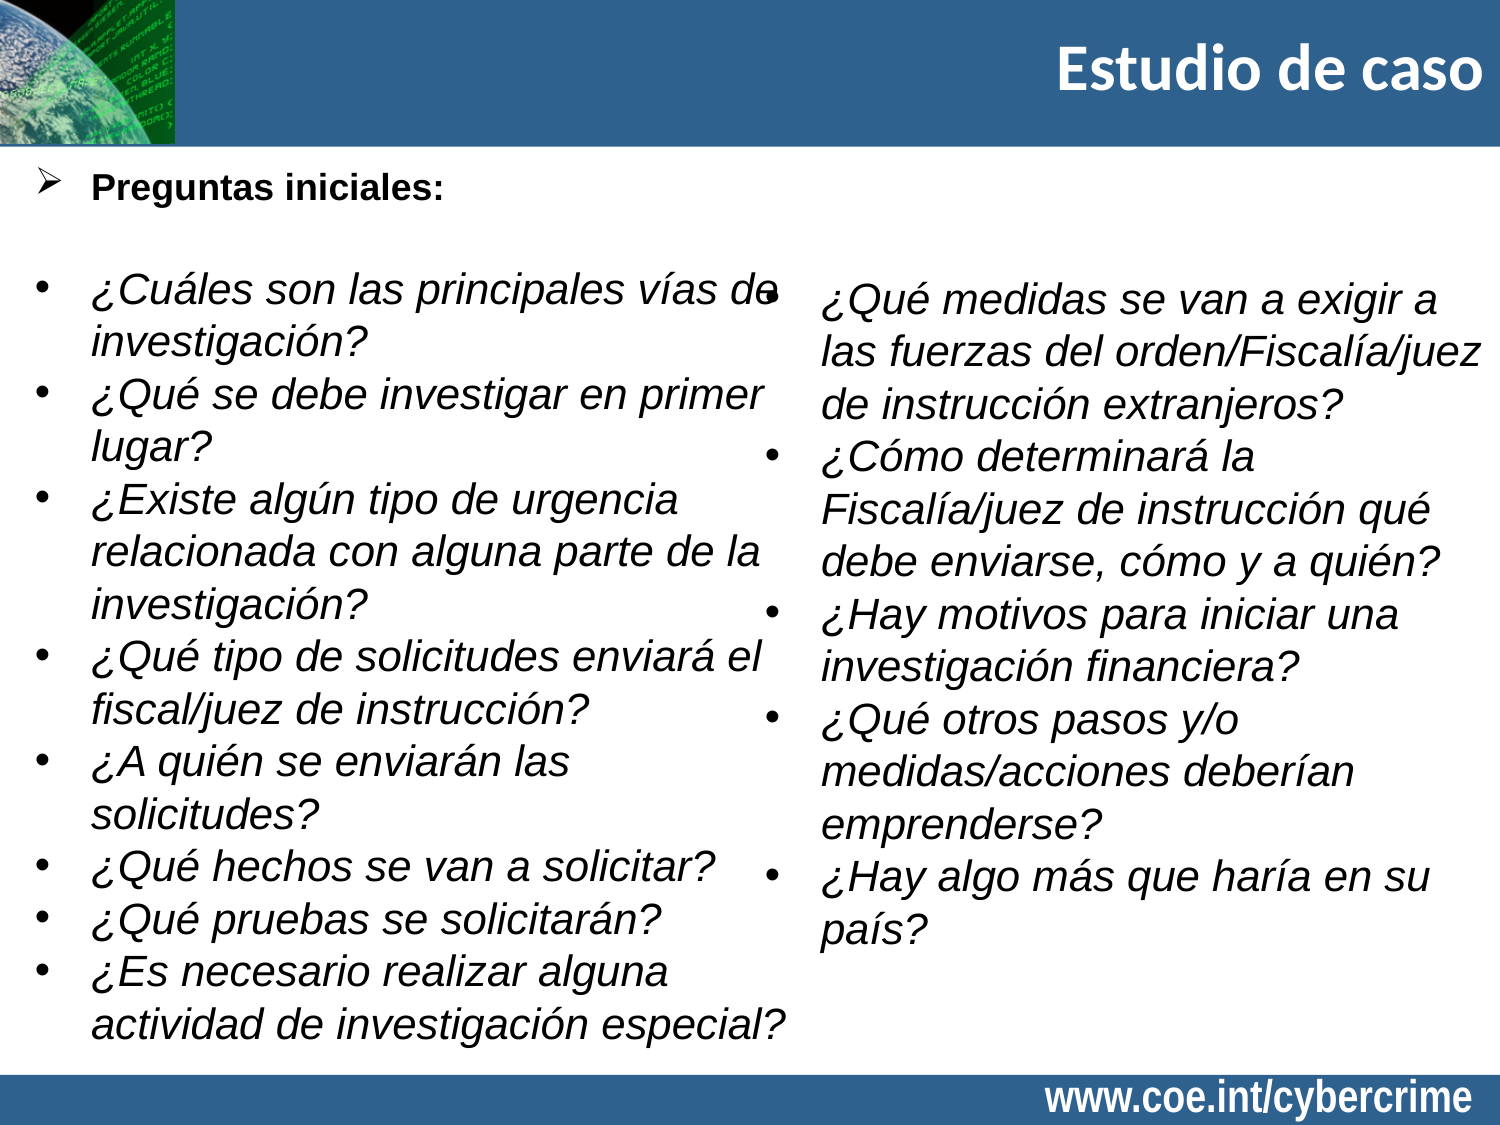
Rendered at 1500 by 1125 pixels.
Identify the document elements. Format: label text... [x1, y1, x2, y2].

text_box Preguntas iniciales: ¿Cuáles son las principales vías de investigación? ¿Qué se debe investigar en primer lugar? ¿Existe algún tipo de urgencia relacionada con alguna parte de la investigación? ¿Qué tipo de solicitudes enviará el fiscal/juez de instrucción? ¿A quién se enviarán las solicitudes? ¿Qué hechos se van a solicitar? ¿Qué pruebas se solicitarán? ¿Es necesario realizar alguna actividad de investigación especial? [19, 155, 805, 1056]
picture [0, 0, 175, 144]
text_box www.coe.int/cybercrime [1030, 1059, 1500, 1125]
text_box ¿Qué medidas se van a exigir a las fuerzas del orden/Fiscalía/juez de instrucción extranjeros? ¿Cómo determinará la Fiscalía/juez de instrucción qué debe enviarse, cómo y a quién? ¿Hay motivos para iniciar una investigación financiera? ¿Qué otros pasos y/o medidas/acciones deberían emprenderse? ¿Hay algo más que haría en su país? [749, 263, 1500, 961]
text_box [0, 1073, 1030, 1125]
text_box Estudio de caso [177, 0, 1500, 149]
